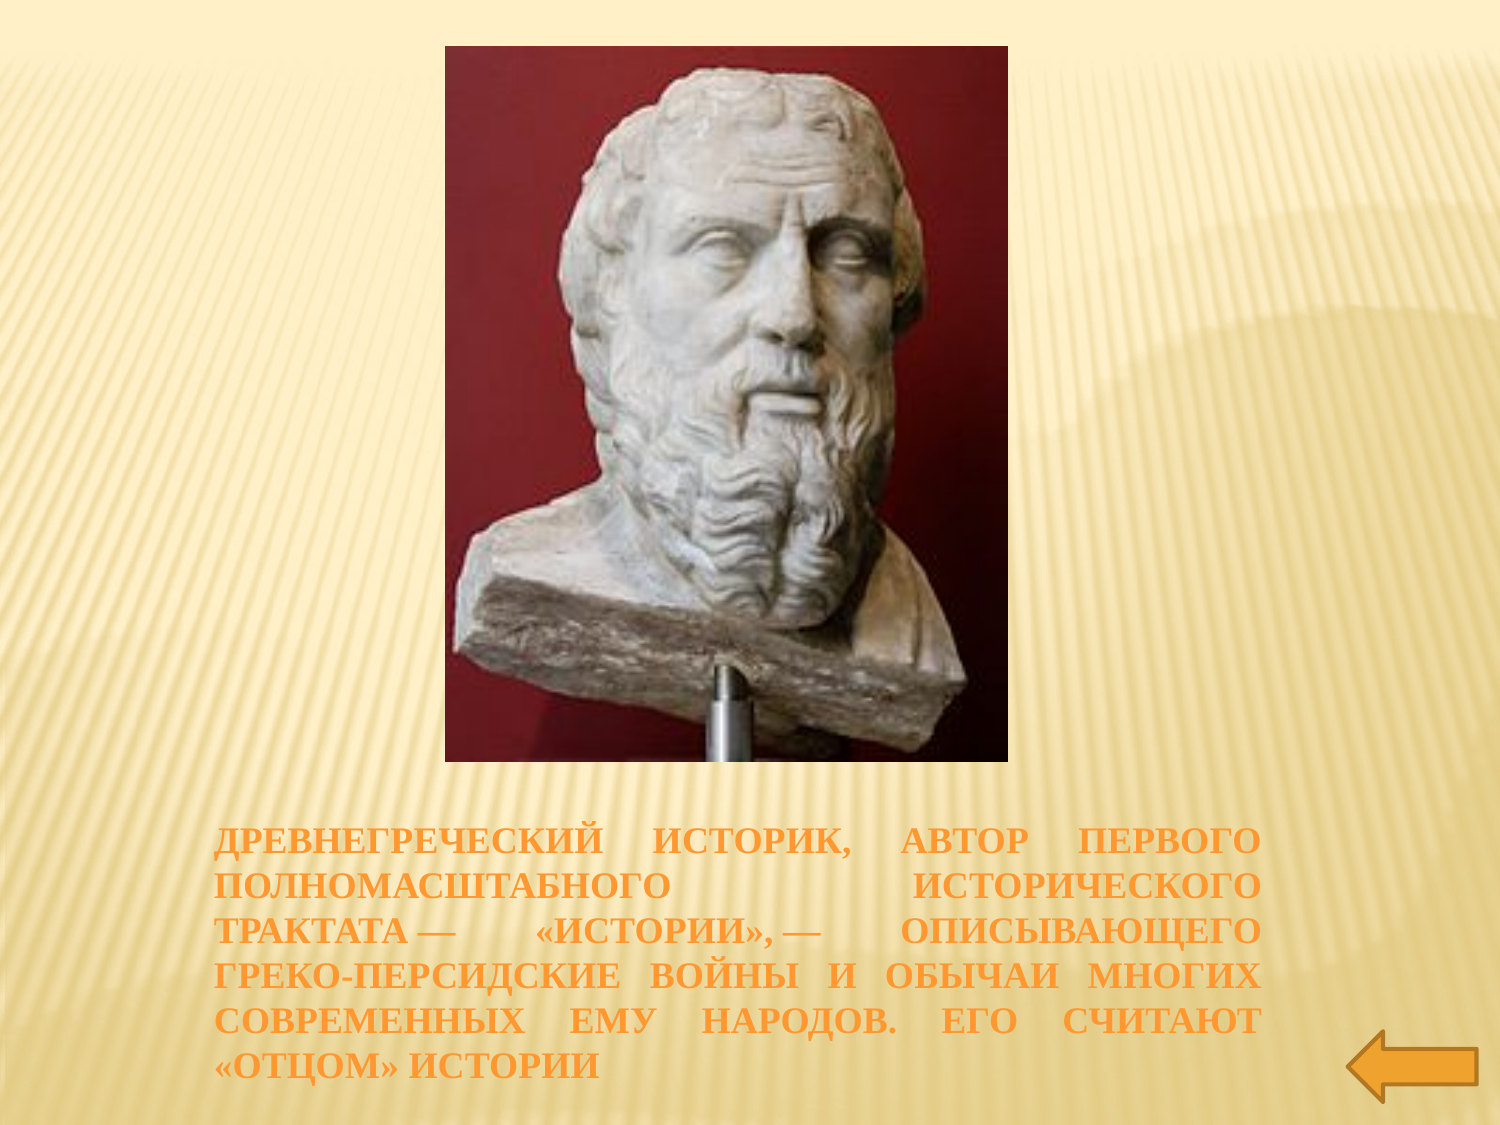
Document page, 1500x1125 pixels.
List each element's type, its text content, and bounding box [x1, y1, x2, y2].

picture [445, 46, 1009, 763]
text_box Древнегреческий историк, автор первого полномасштабного исторического трактата — «Истории», — описывающего греко-персидские войны и обычаи многих современных ему народов. Его считают «отцом» истории [199, 808, 1278, 1094]
text_box [1345, 1029, 1479, 1105]
